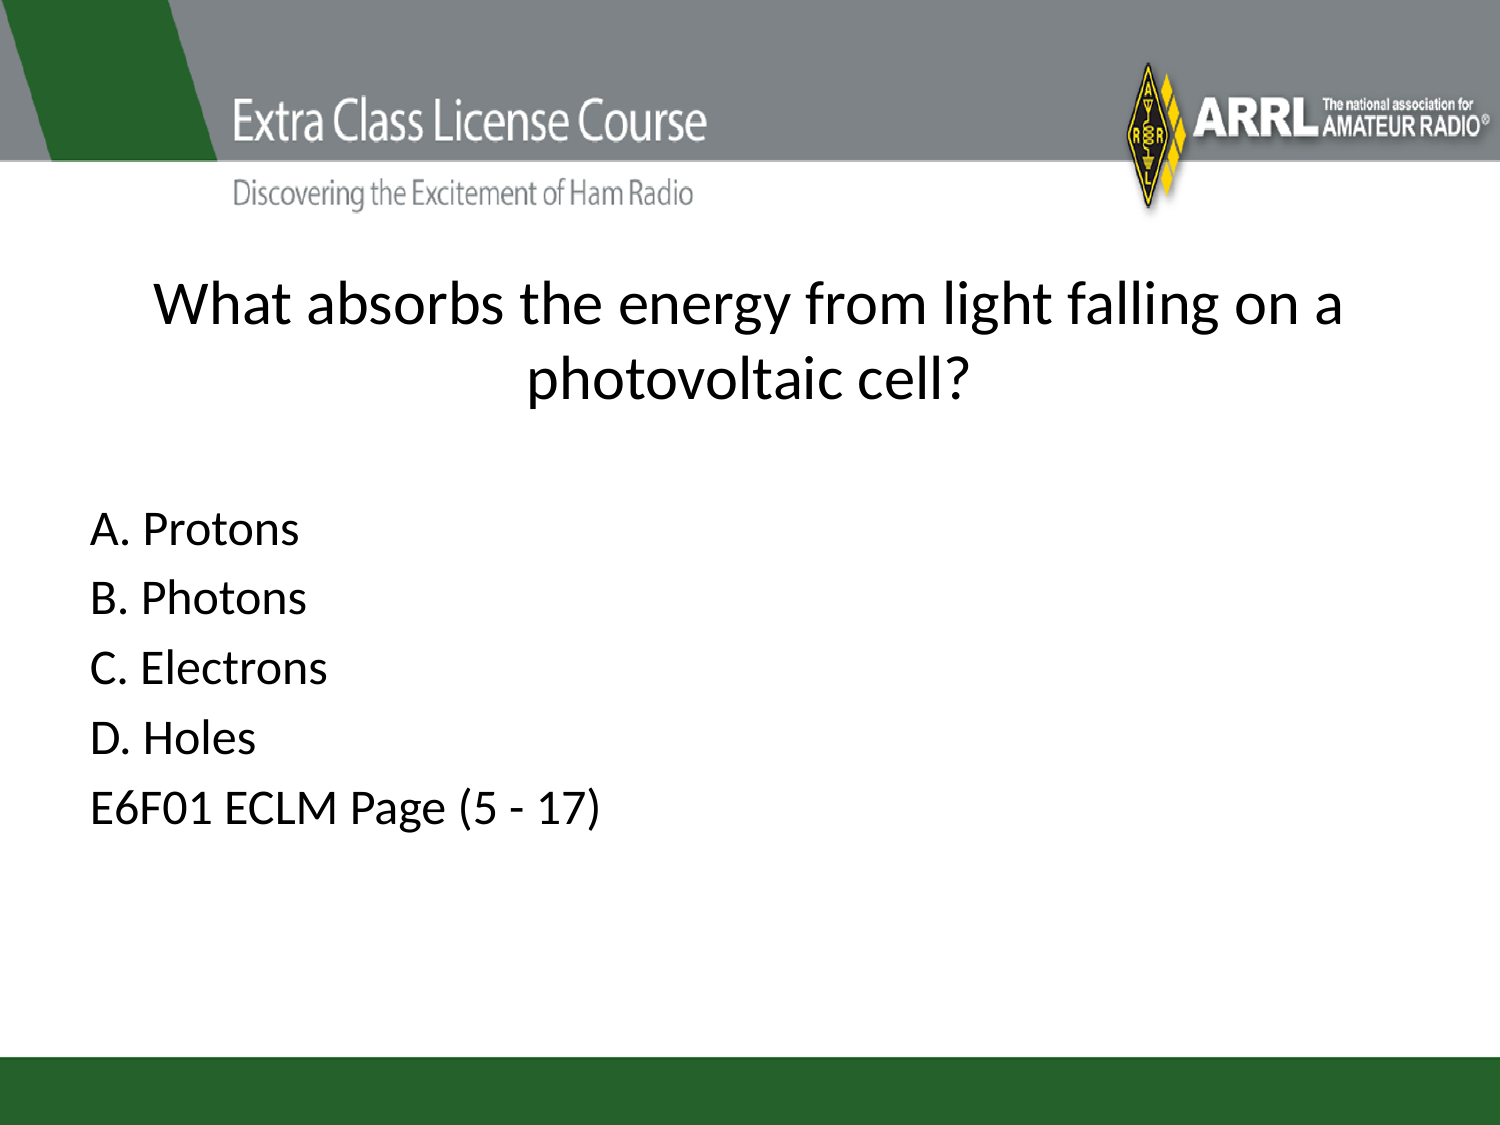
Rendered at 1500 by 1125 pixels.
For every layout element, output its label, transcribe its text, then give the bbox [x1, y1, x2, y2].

list A. Protons B. Photons C. Electrons D. Holes E6F01 ECLM Page (5 - 17) [75, 487, 1425, 1005]
title What absorbs the energy from light falling on a photovoltaic cell? [75, 254, 1425, 435]
picture [0, 0, 1500, 1125]
